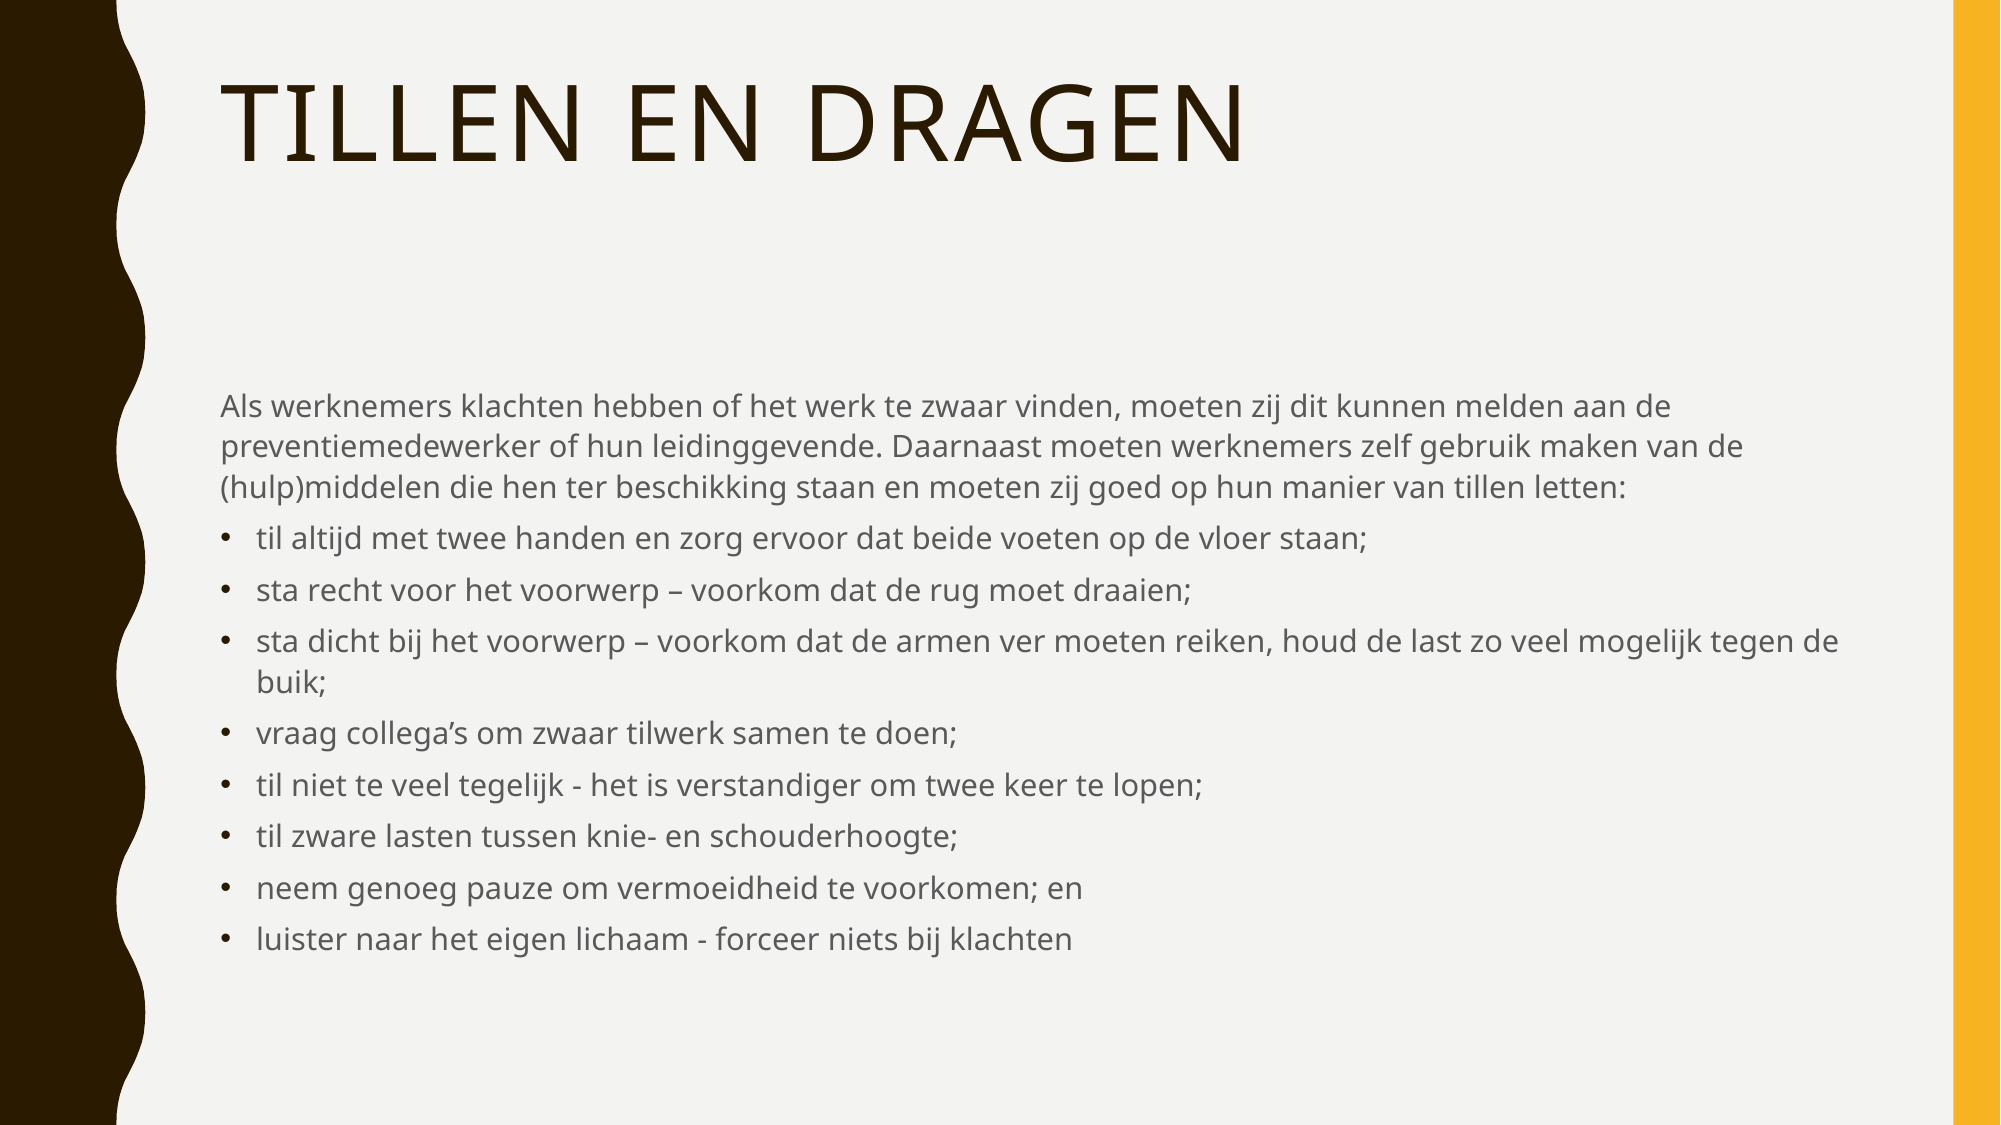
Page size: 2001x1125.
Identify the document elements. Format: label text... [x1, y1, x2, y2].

list Als werknemers klachten hebben of het werk te zwaar vinden, moeten zij dit kunnen melden aan de preventiemedewerker of hun leidinggevende. Daarnaast moeten werknemers zelf gebruik maken van de (hulp)middelen die hen ter beschikking staan en moeten zij goed op hun manier van tillen letten: til altijd met twee handen en zorg ervoor dat beide voeten op de vloer staan; sta recht voor het voorwerp – voorkom dat de rug moet draaien; sta dicht bij het voorwerp – voorkom dat de armen ver moeten reiken, houd de last zo veel mogelijk tegen de buik; vraag collega’s om zwaar tilwerk samen te doen; til niet te veel tegelijk - het is verstandiger om twee keer te lopen; til zware lasten tussen knie- en schouderhoogte; neem genoeg pauze om vermoeidheid te voorkomen; en luister naar het eigen lichaam - forceer niets bij klachten [205, 375, 1875, 965]
title Tillen en dragen [205, 62, 1875, 308]
